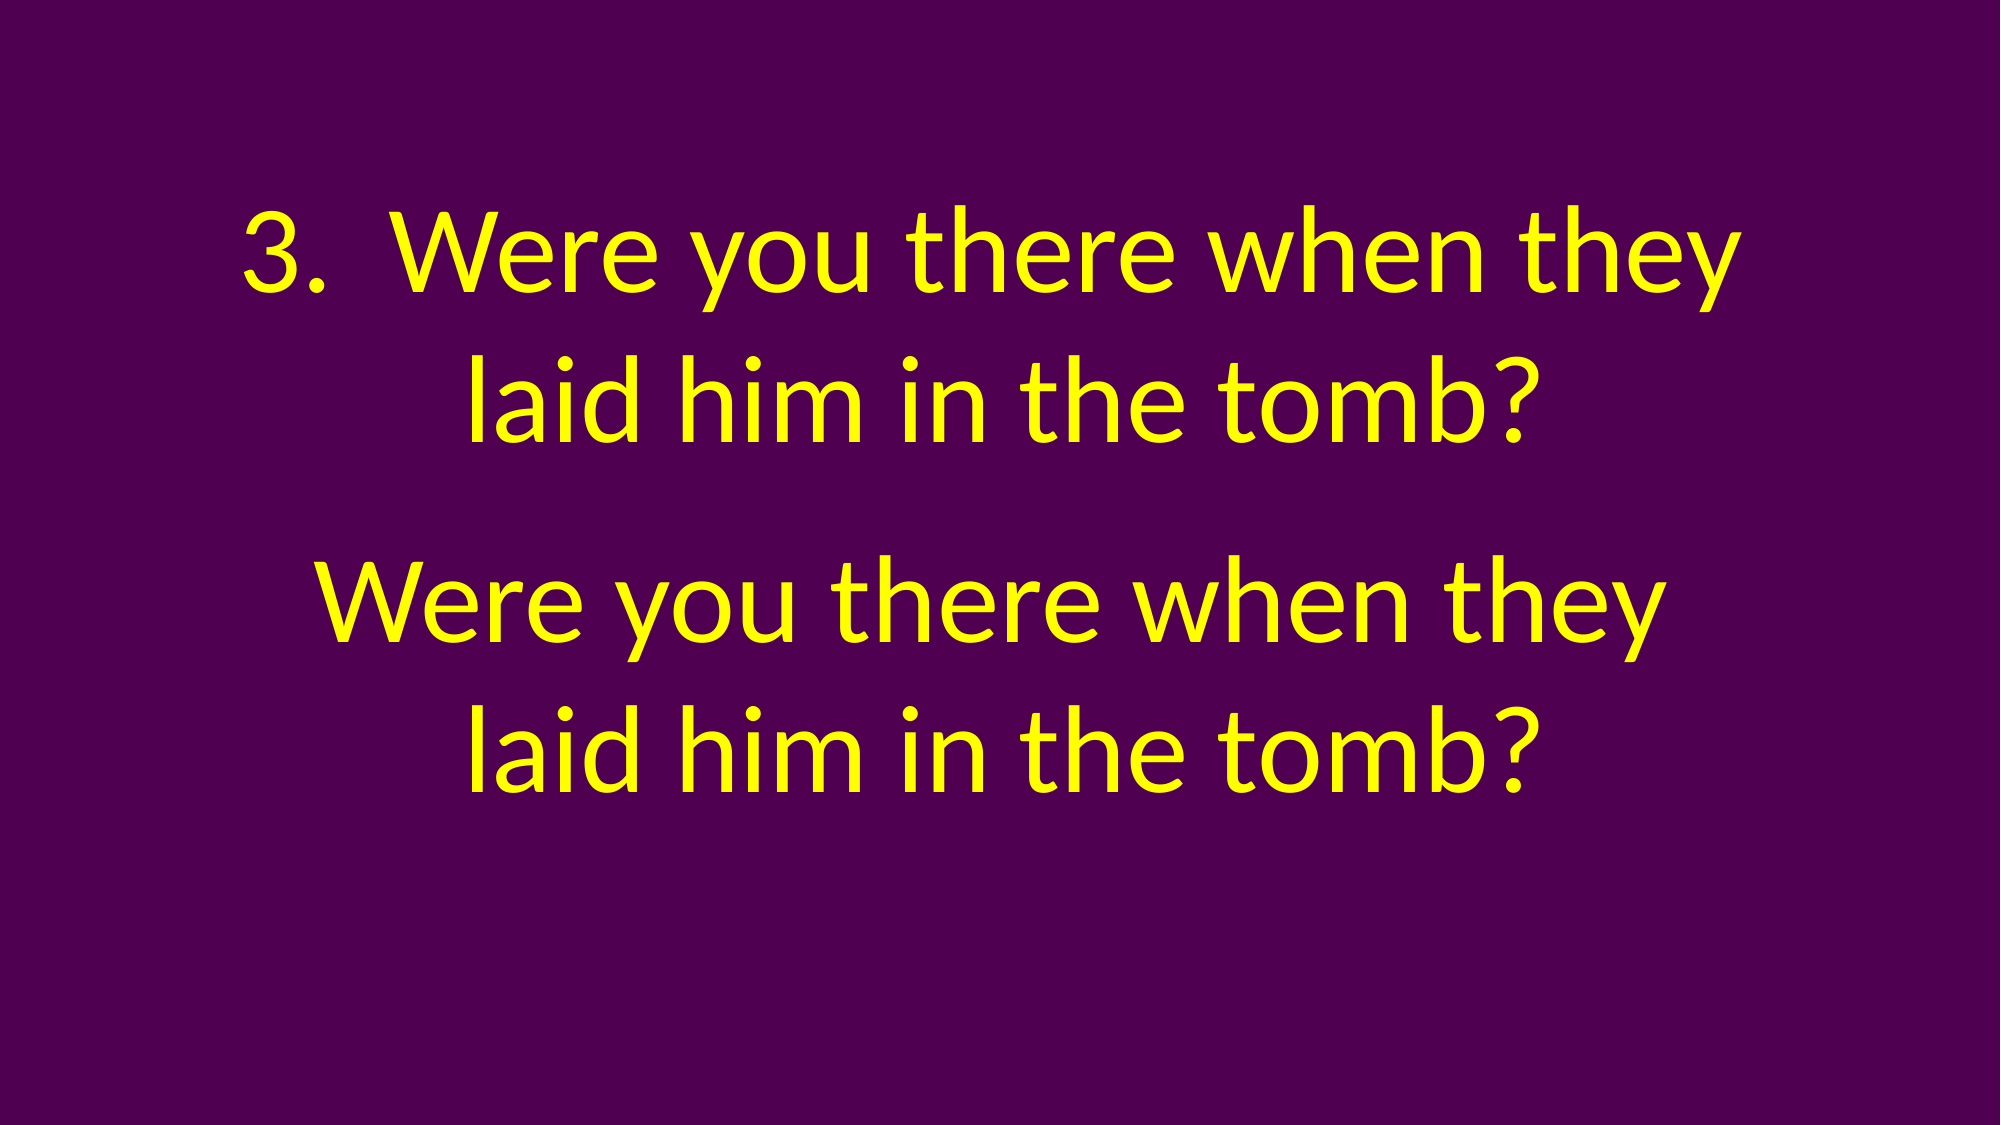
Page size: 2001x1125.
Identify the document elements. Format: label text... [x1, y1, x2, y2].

text_box 3. Were you there when they laid him in the tomb? Were you there when they laid him in the tomb? [0, 159, 2000, 825]
